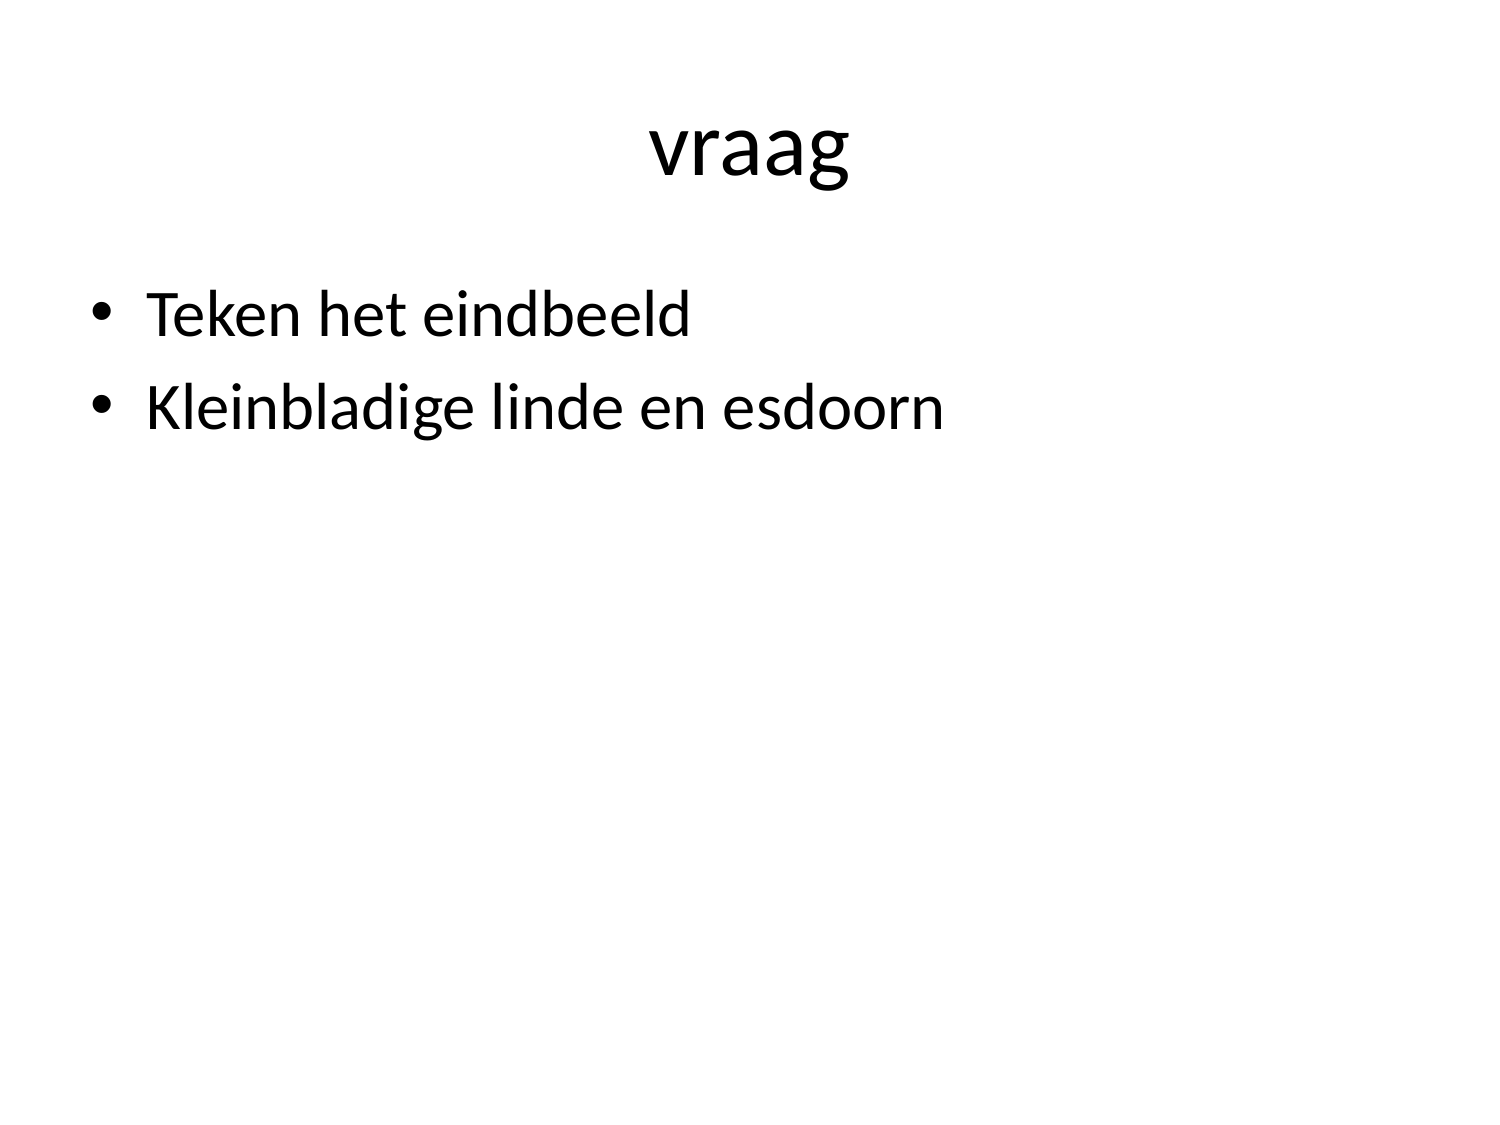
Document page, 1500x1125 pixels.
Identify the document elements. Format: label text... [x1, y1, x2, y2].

title vraag [75, 45, 1425, 233]
list Teken het eindbeeld Kleinbladige linde en esdoorn [75, 262, 1425, 1005]
